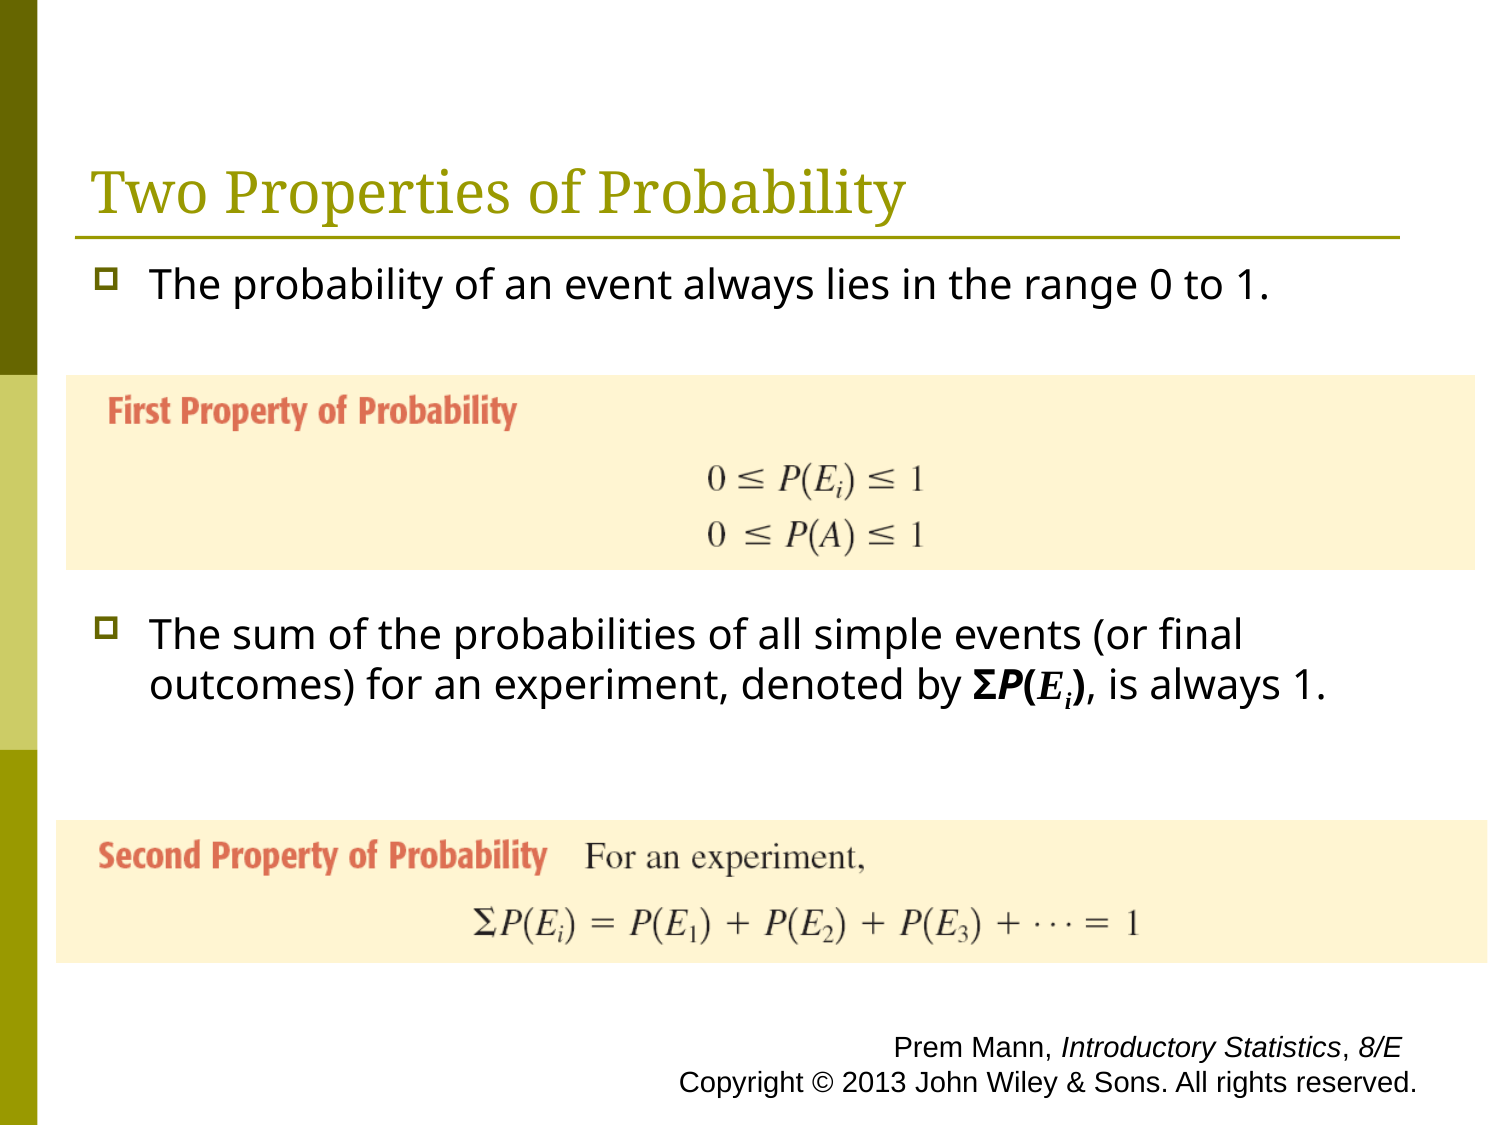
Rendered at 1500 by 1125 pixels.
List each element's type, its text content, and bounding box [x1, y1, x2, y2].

text_box Prem Mann, Introductory Statistics, 8/E Copyright © 2013 John Wiley & Sons. All rights reserved. [664, 1020, 1449, 1106]
list The probability of an event always lies in the range 0 to 1. The sum of the probabilities of all simple events (or final outcomes) for an experiment, denoted by ΣP(Ei), is always 1. [77, 578, 1400, 818]
picture [26, 374, 1476, 570]
picture [0, 819, 1488, 963]
title Two Properties of Probability [75, 45, 1425, 233]
list The probability of an event always lies in the range 0 to 1. The sum of the probabilities of all simple events (or final outcomes) for an experiment, denoted by ΣP(Ei), is always 1. [77, 249, 1400, 373]
